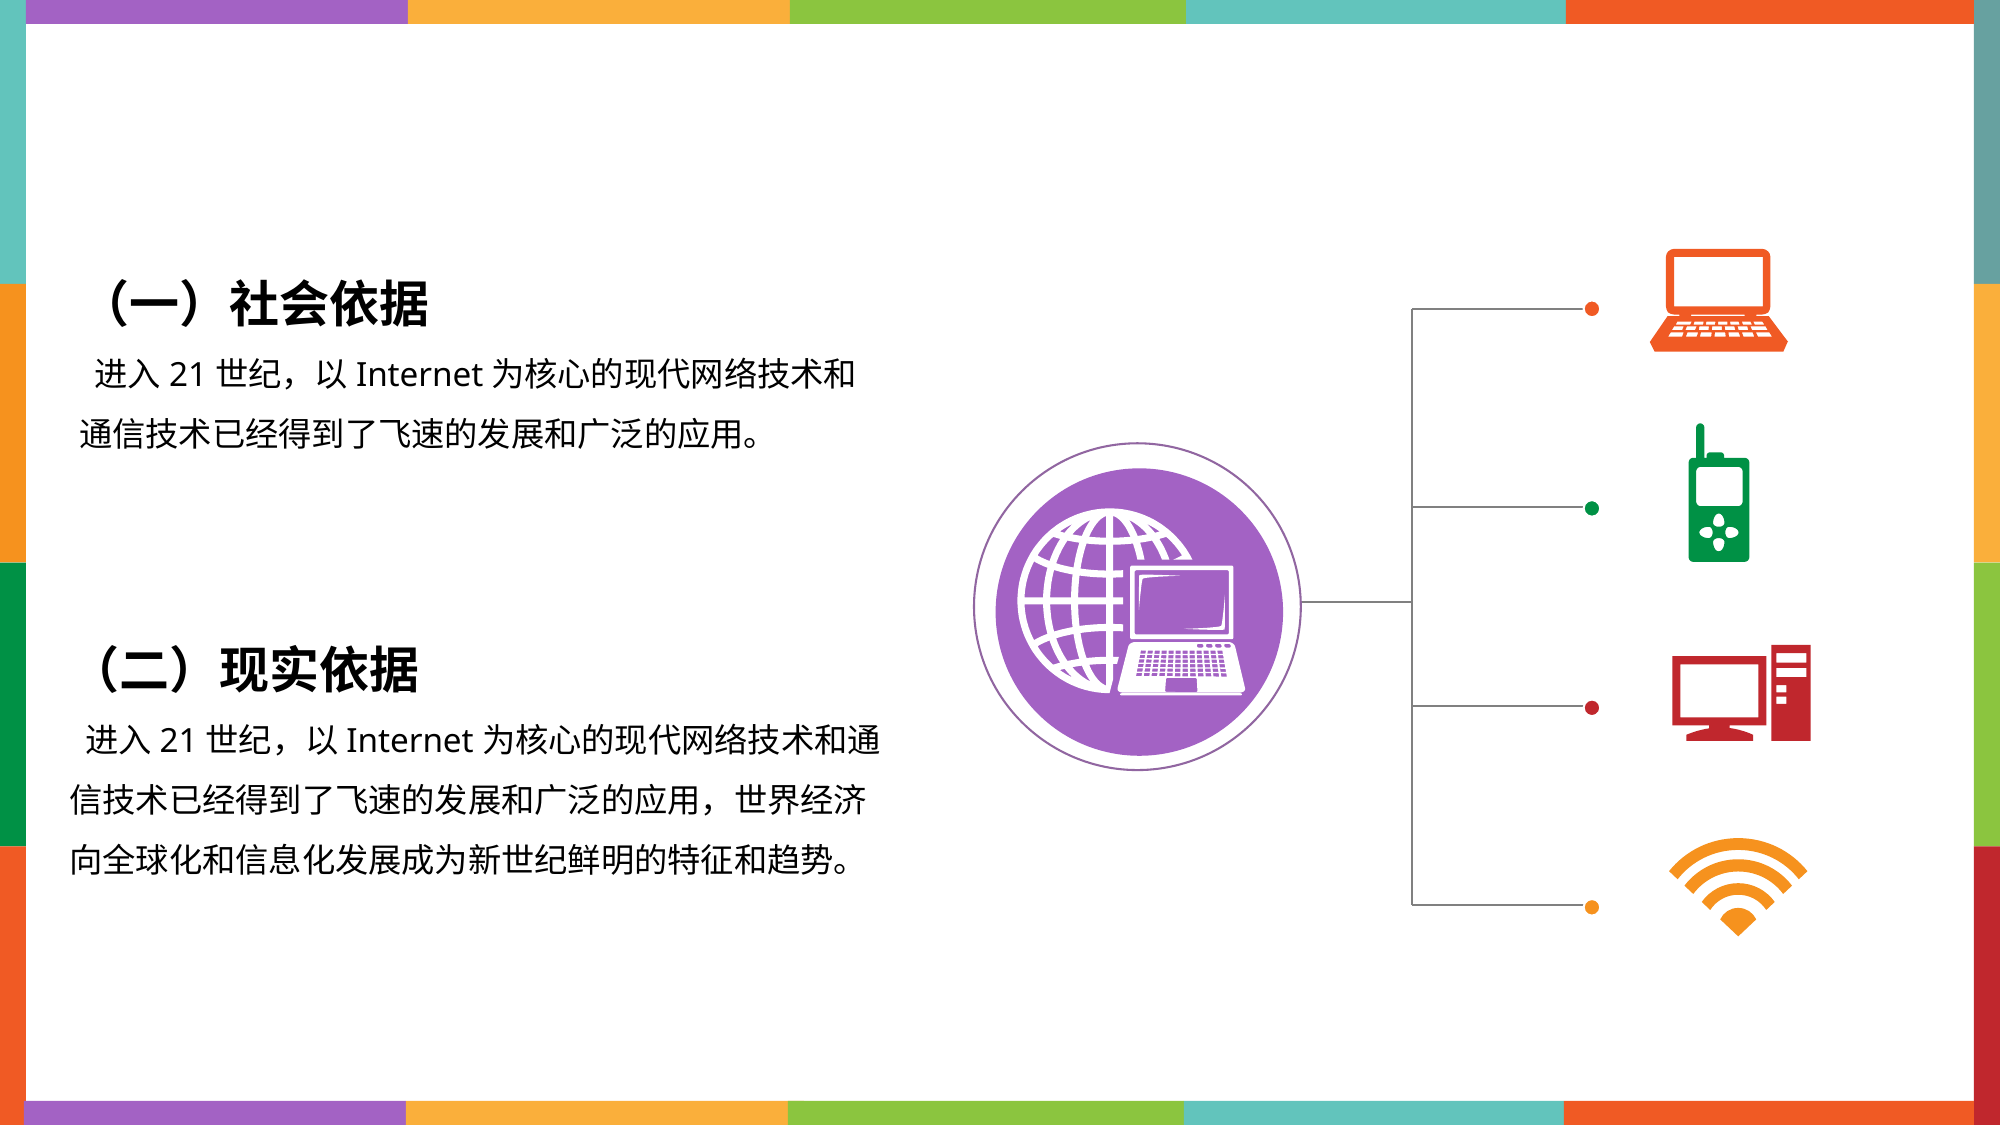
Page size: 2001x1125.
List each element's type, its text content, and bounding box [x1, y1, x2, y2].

text_box [1718, 906, 1758, 938]
text_box （一）社会依据 进入21世纪，以Internet为核心的现代网络技术和通信技术已经得到了飞速的发展和广泛的应用。 [64, 235, 881, 460]
text_box [1683, 858, 1794, 896]
text_box [1688, 423, 1750, 562]
text_box （二）现实依据 进入21世纪，以Internet为核心的现代网络技术和通信技术已经得到了飞速的发展和广泛的应用，世界经济向全球化和信息化发展成为新世纪鲜明的特征和趋势。 [54, 601, 900, 886]
text_box [1672, 656, 1767, 741]
text_box [1117, 642, 1246, 696]
text_box [1582, 897, 1602, 917]
text_box [1017, 508, 1193, 694]
text_box [1582, 299, 1602, 319]
text_box [1649, 248, 1789, 352]
text_box [1592, 499, 1602, 518]
text_box [1592, 698, 1602, 718]
text_box [972, 442, 1300, 772]
text_box [1667, 837, 1809, 881]
text_box [1771, 644, 1811, 741]
text_box [1130, 565, 1234, 640]
text_box [1700, 882, 1777, 912]
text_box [1300, 308, 1592, 905]
